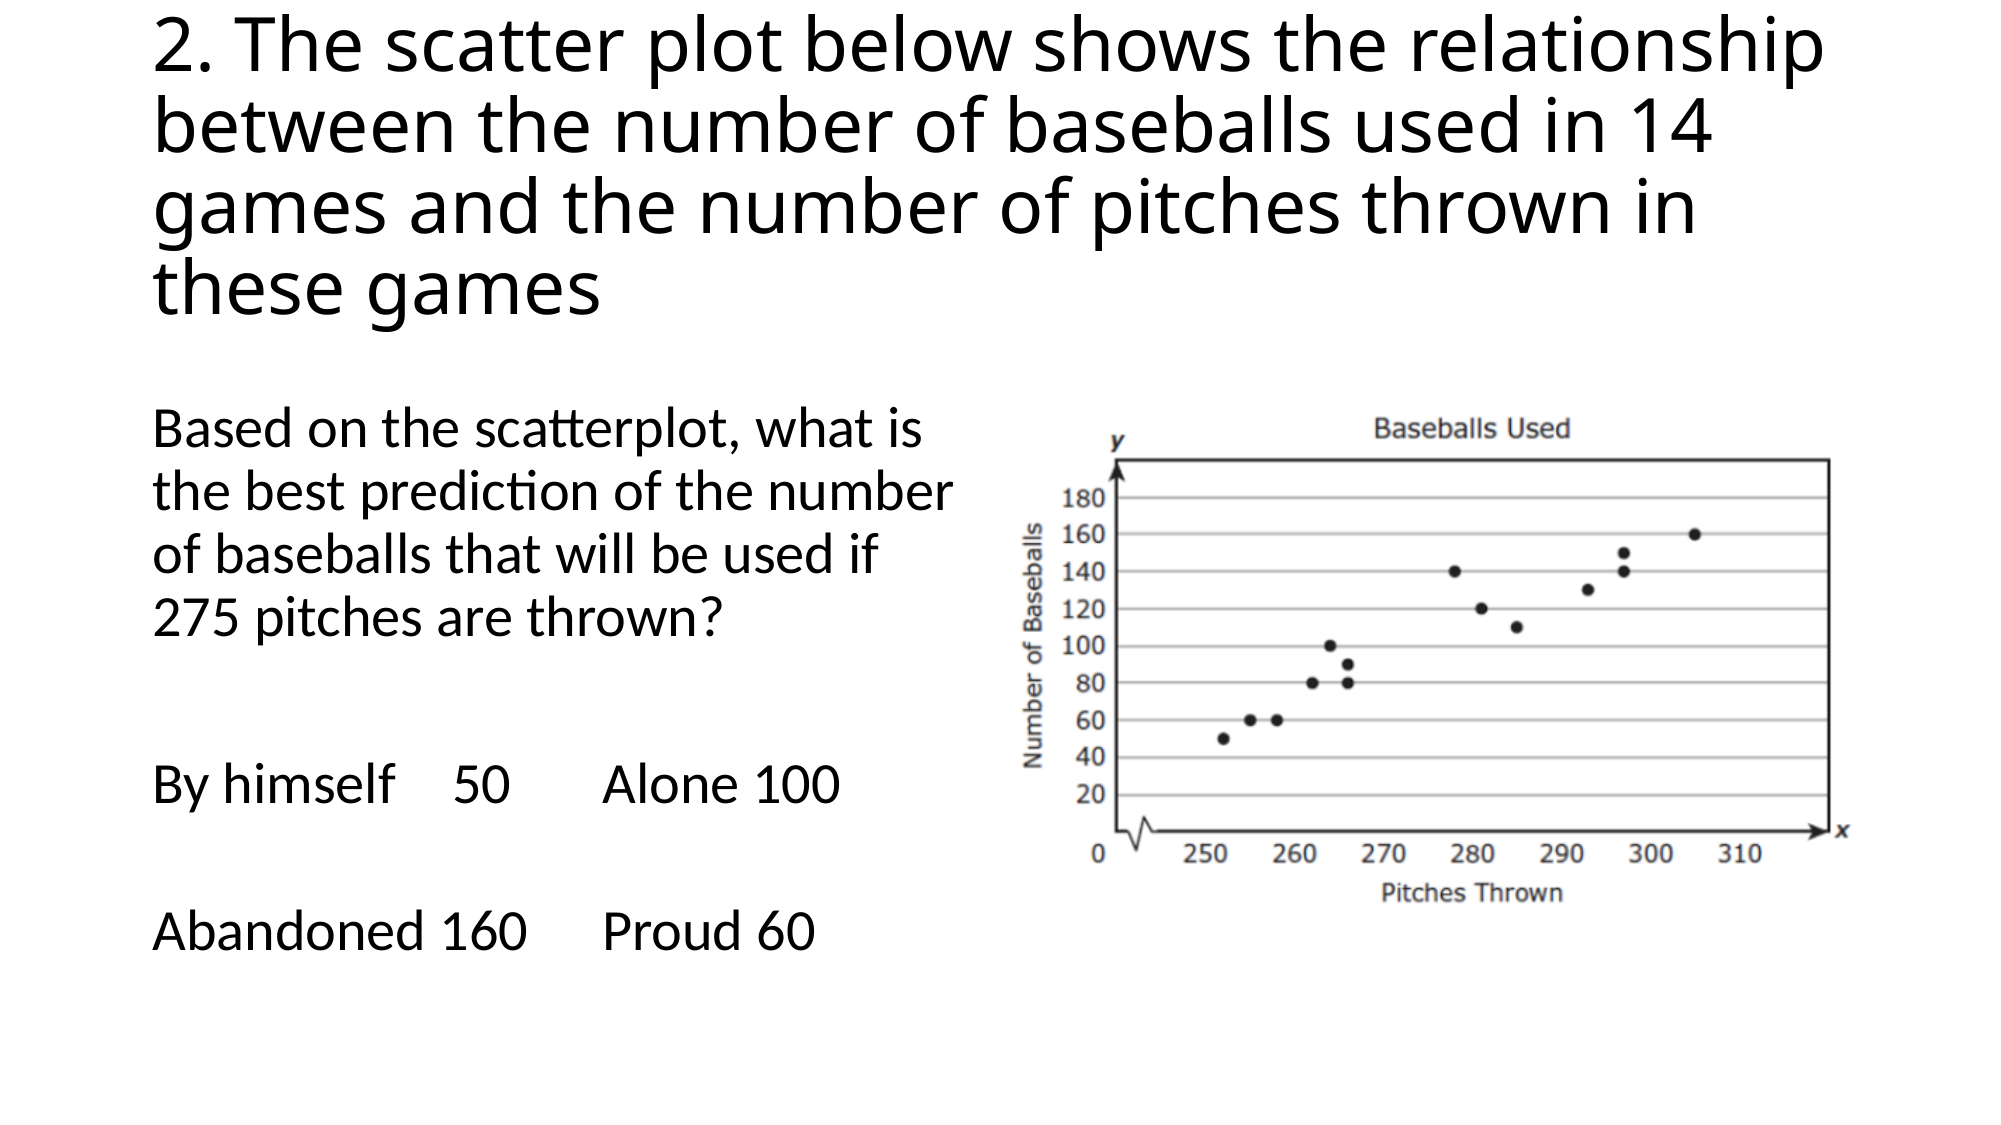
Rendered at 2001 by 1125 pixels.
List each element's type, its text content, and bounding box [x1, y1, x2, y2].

title 2. The scatter plot below shows the relationship between the number of baseballs used in 14 games and the number of pitches thrown in these games [137, 59, 1863, 278]
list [1012, 397, 1863, 916]
list Based on the scatterplot, what is the best prediction of the number of baseballs that will be used if 275 pitches are thrown? By himself 50 Alone 100 Abandoned 160 Proud 60 [137, 299, 988, 1014]
